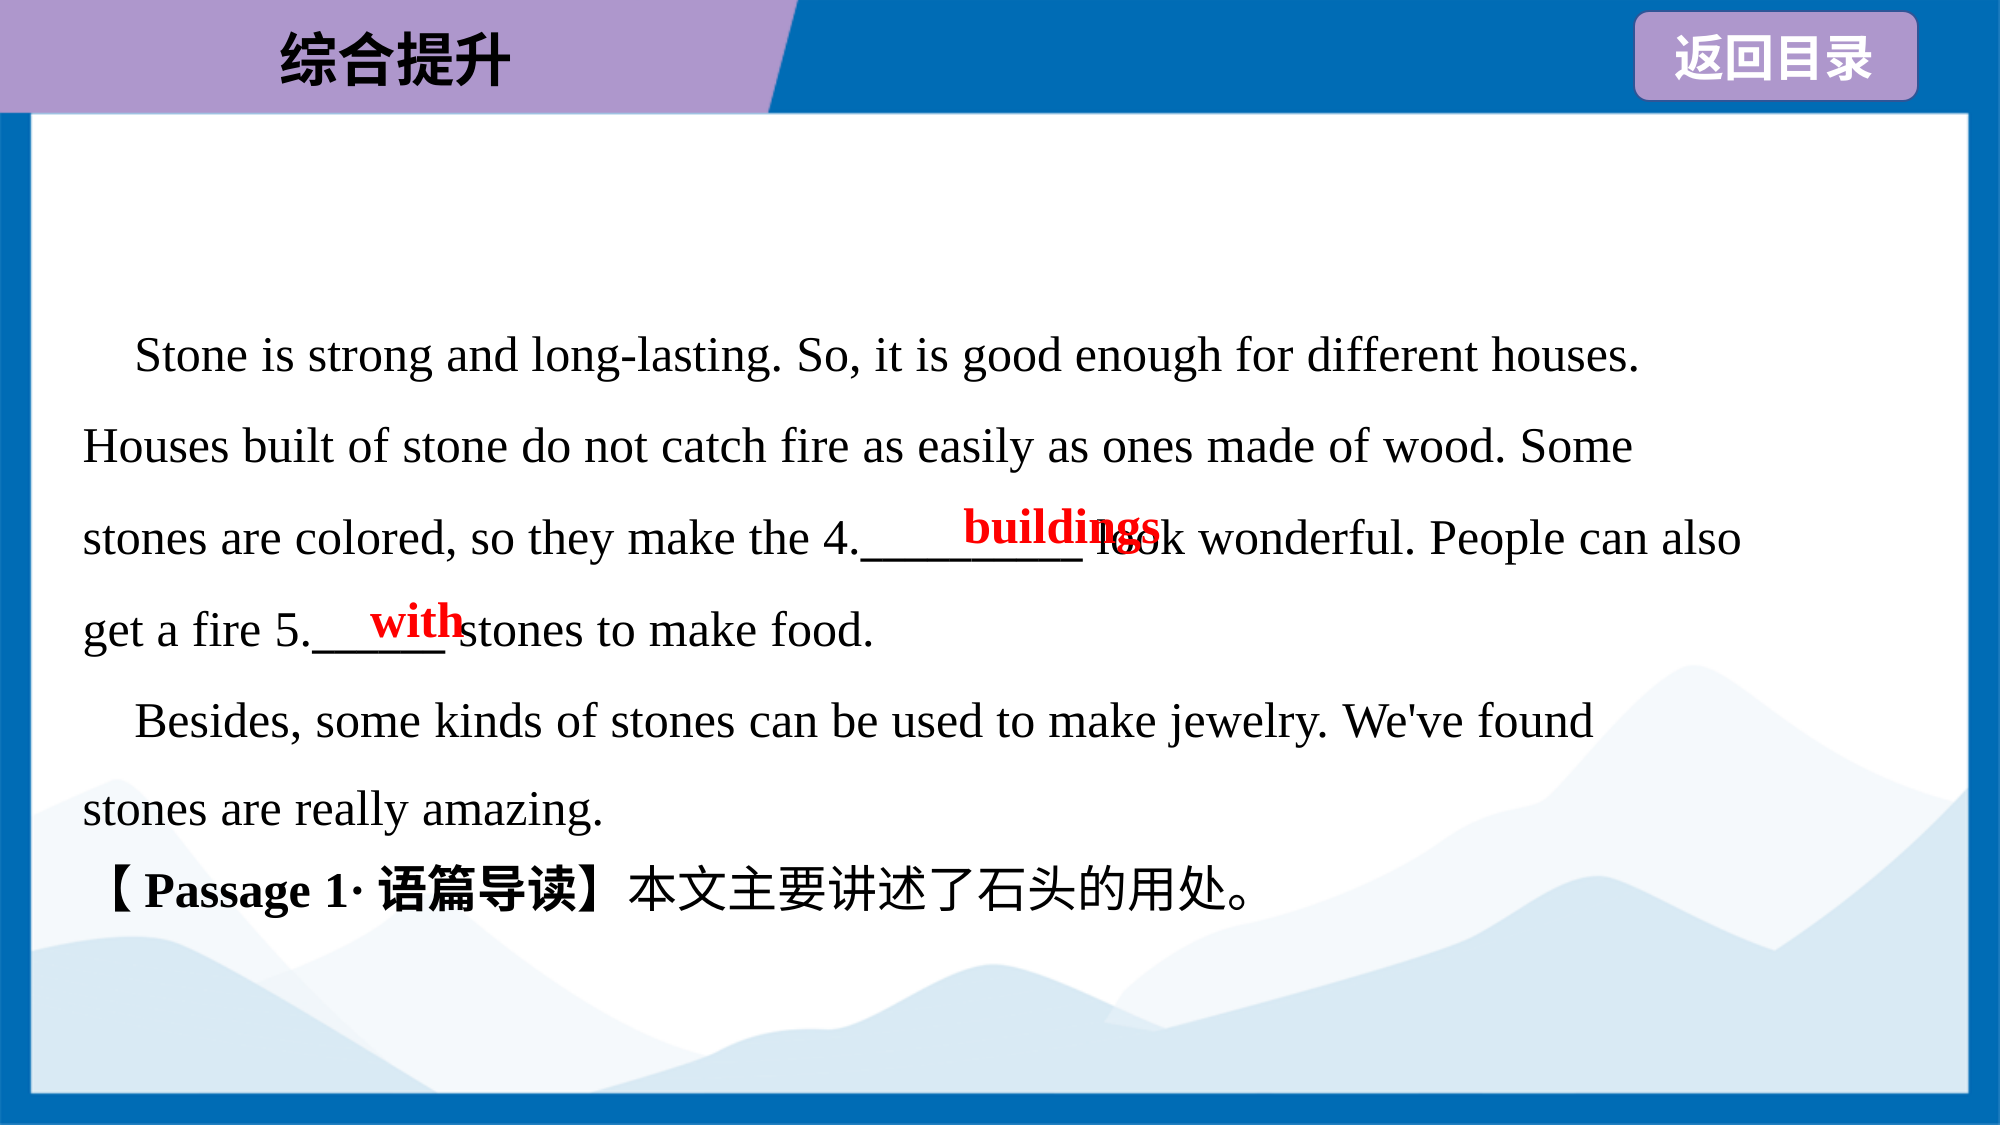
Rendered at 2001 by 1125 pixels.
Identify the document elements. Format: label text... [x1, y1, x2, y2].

picture [0, 0, 2000, 1125]
text_box with [352, 560, 483, 639]
text_box buildings [945, 466, 1179, 545]
text_box Stone is strong and long-lasting. So, it is good enough for different houses. Houses built of stone do not catch fire as easily as ones made of wood. Some stones are colored, so they make the 4.__________ look wonderful. People can also get a fire 5.______ stones to make food. Besides, some kinds of stones can be used to make jewelry. We've found stones are really amazing. [82, 289, 1917, 826]
text_box 【Passage 1·语篇导读】本文主要讲述了石头的用处。 [82, 830, 1917, 909]
